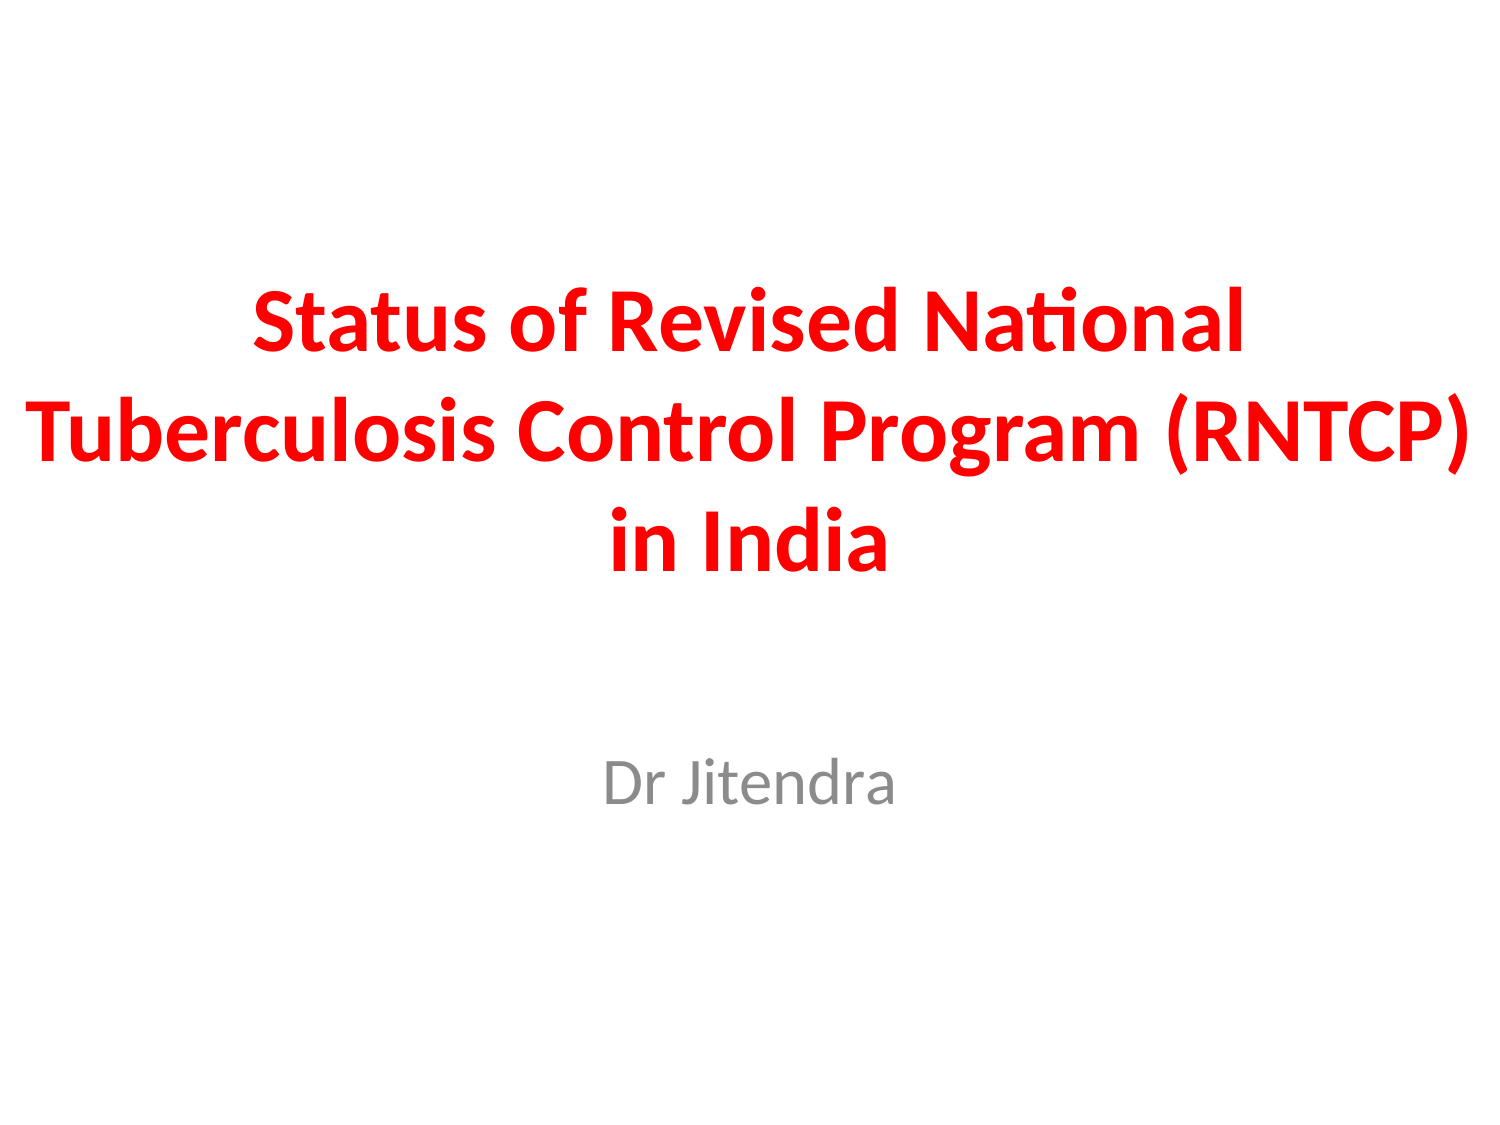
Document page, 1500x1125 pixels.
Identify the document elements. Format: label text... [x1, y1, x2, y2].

subtitle Dr Jitendra [225, 637, 1275, 925]
title Status of Revised National Tuberculosis Control Program (RNTCP) in India [0, 237, 1500, 613]
